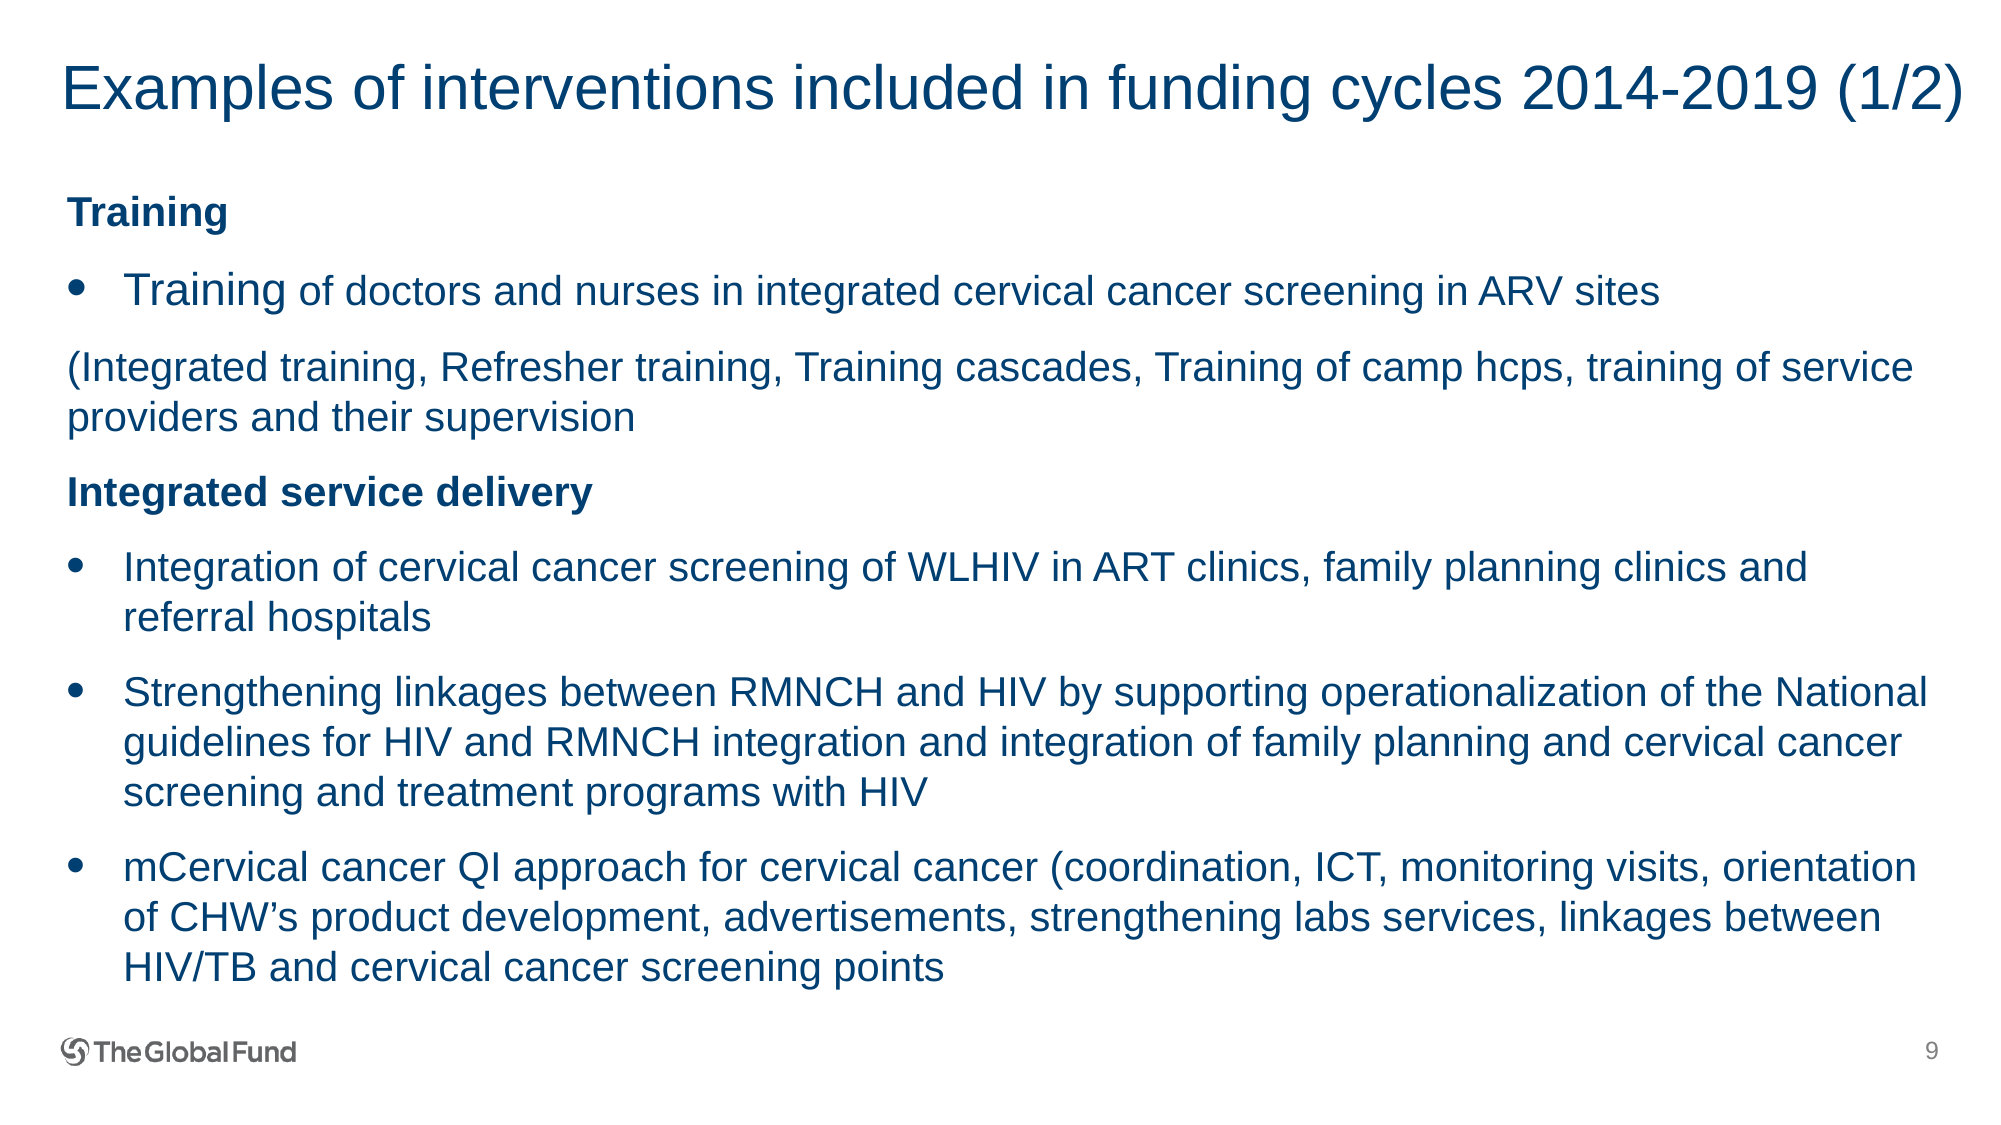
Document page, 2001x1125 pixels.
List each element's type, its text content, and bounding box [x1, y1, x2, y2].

list Training Training of doctors and nurses in integrated cervical cancer screening in ARV sites (Integrated training, Refresher training, Training cascades, Training of camp hcps, training of service providers and their supervision Integrated service delivery Integration of cervical cancer screening of WLHIV in ART clinics, family planning clinics and referral hospitals Strengthening linkages between RMNCH and HIV by supporting operationalization of the National guidelines for HIV and RMNCH integration and integration of family planning and cervical cancer screening and treatment programs with HIV mCervical cancer QI approach for cervical cancer (coordination, ICT, monitoring visits, orientation of CHW’s product development, advertisements, strengthening labs services, linkages between HIV/TB and cervical cancer screening points [66, 184, 1945, 970]
slide_number 9 [1862, 1016, 1939, 1065]
title Examples of interventions included in funding cycles 2014-2019 (1/2) [60, 55, 1975, 154]
picture [60, 1037, 296, 1066]
